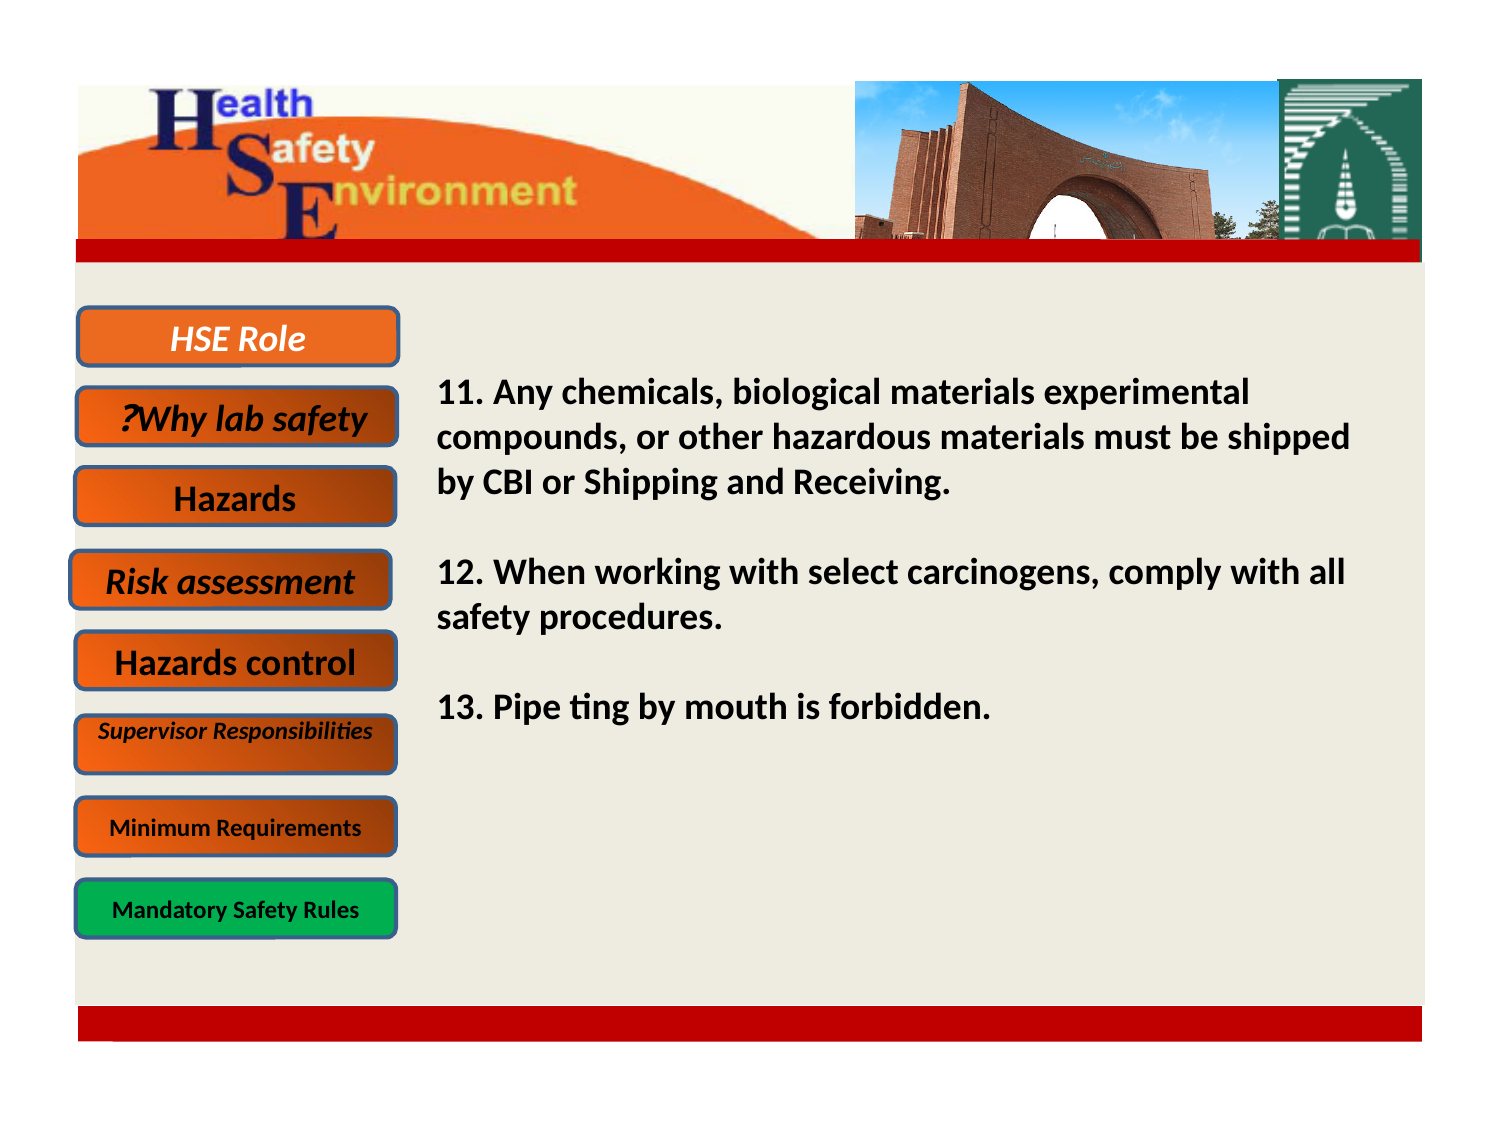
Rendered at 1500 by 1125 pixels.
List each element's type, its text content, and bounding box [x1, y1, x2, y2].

text_box Mandatory Safety Rules [73, 877, 399, 940]
text_box Hazards control [73, 629, 398, 692]
text_box 11. Any chemicals, biological materials experimental compounds, or other hazardous materials must be shipped by CBI or Shipping and Receiving. 12. When working with select carcinogens, comply with all safety procedures. 13. Pipe ting by mouth is forbidden. [421, 359, 1395, 735]
text_box Supervisor Responsibilities [73, 713, 398, 776]
text_box Hazards [72, 465, 398, 528]
text_box Risk assessment [68, 548, 393, 611]
list [75, 262, 1425, 1005]
text_box Why lab safety? [74, 385, 400, 448]
text_box HSE Role [75, 305, 401, 368]
text_box Minimum Requirements [73, 795, 398, 858]
picture [78, 79, 1422, 262]
